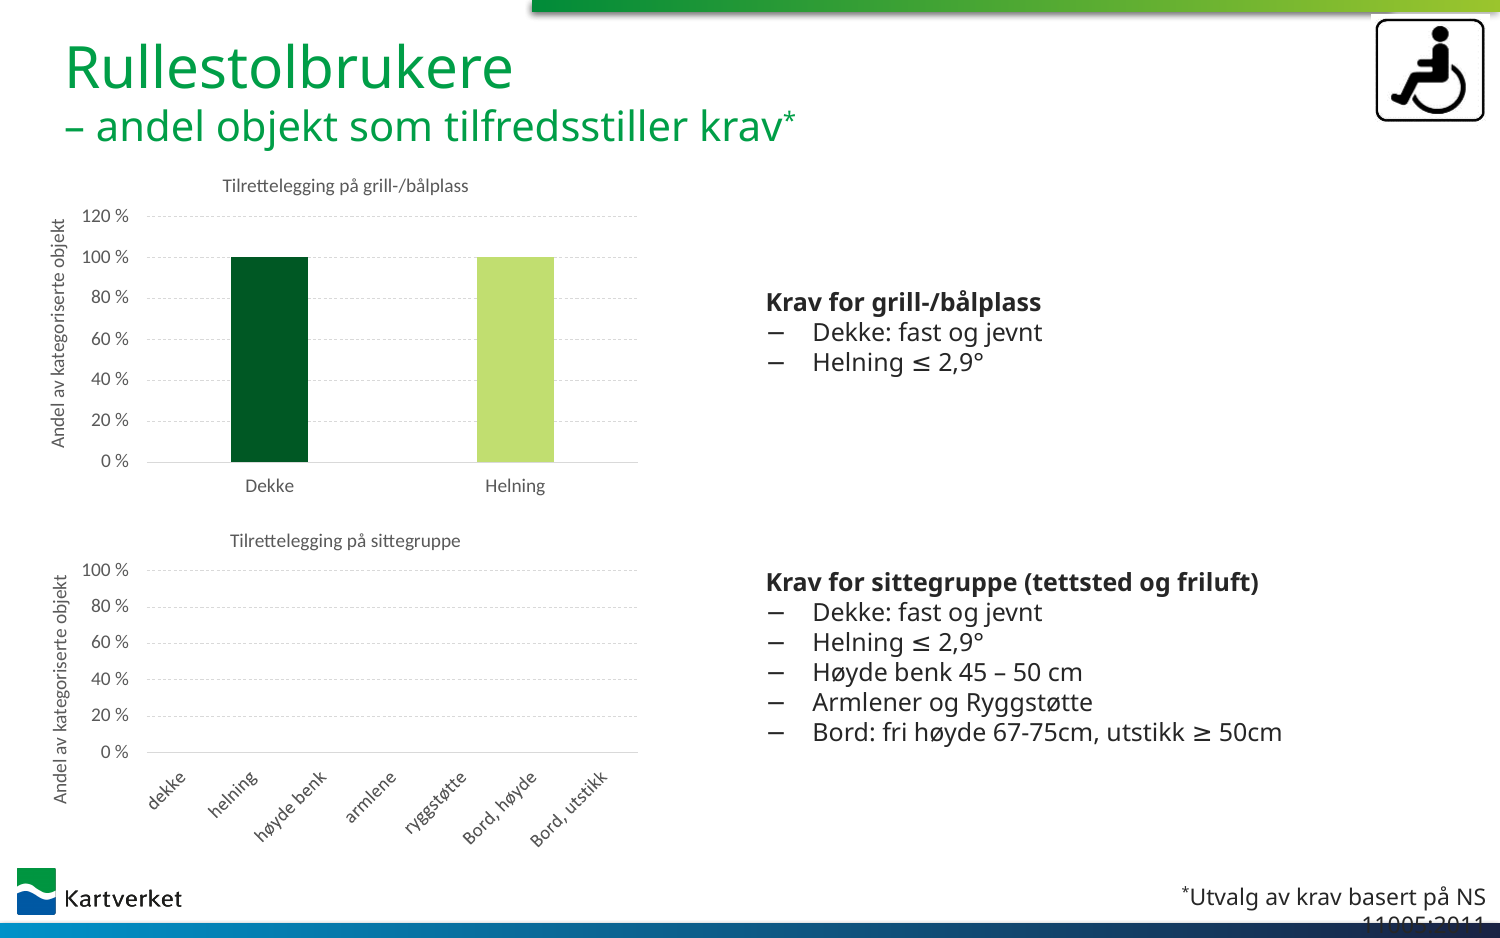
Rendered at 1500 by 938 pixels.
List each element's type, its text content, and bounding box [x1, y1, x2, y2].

text_box Krav for sittegruppe (tettsted og friluft) Dekke: fast og jevnt Helning ≤ 2,9° Høyde benk 45 – 50 cm Armlener og Ryggstøtte Bord: fri høyde 67-75cm, utstikk ≥ 50cm [750, 559, 1500, 754]
picture [1371, 13, 1491, 127]
picture [41, 520, 650, 859]
picture [41, 166, 650, 505]
text_box Rullestolbrukere – andel objekt som tilfredsstiller krav* [49, 14, 1431, 158]
text_box *Utvalg av krav basert på NS 11005:2011 [1068, 873, 1500, 938]
text_box Krav for grill-/bålplass Dekke: fast og jevnt Helning ≤ 2,9° [750, 279, 1452, 384]
